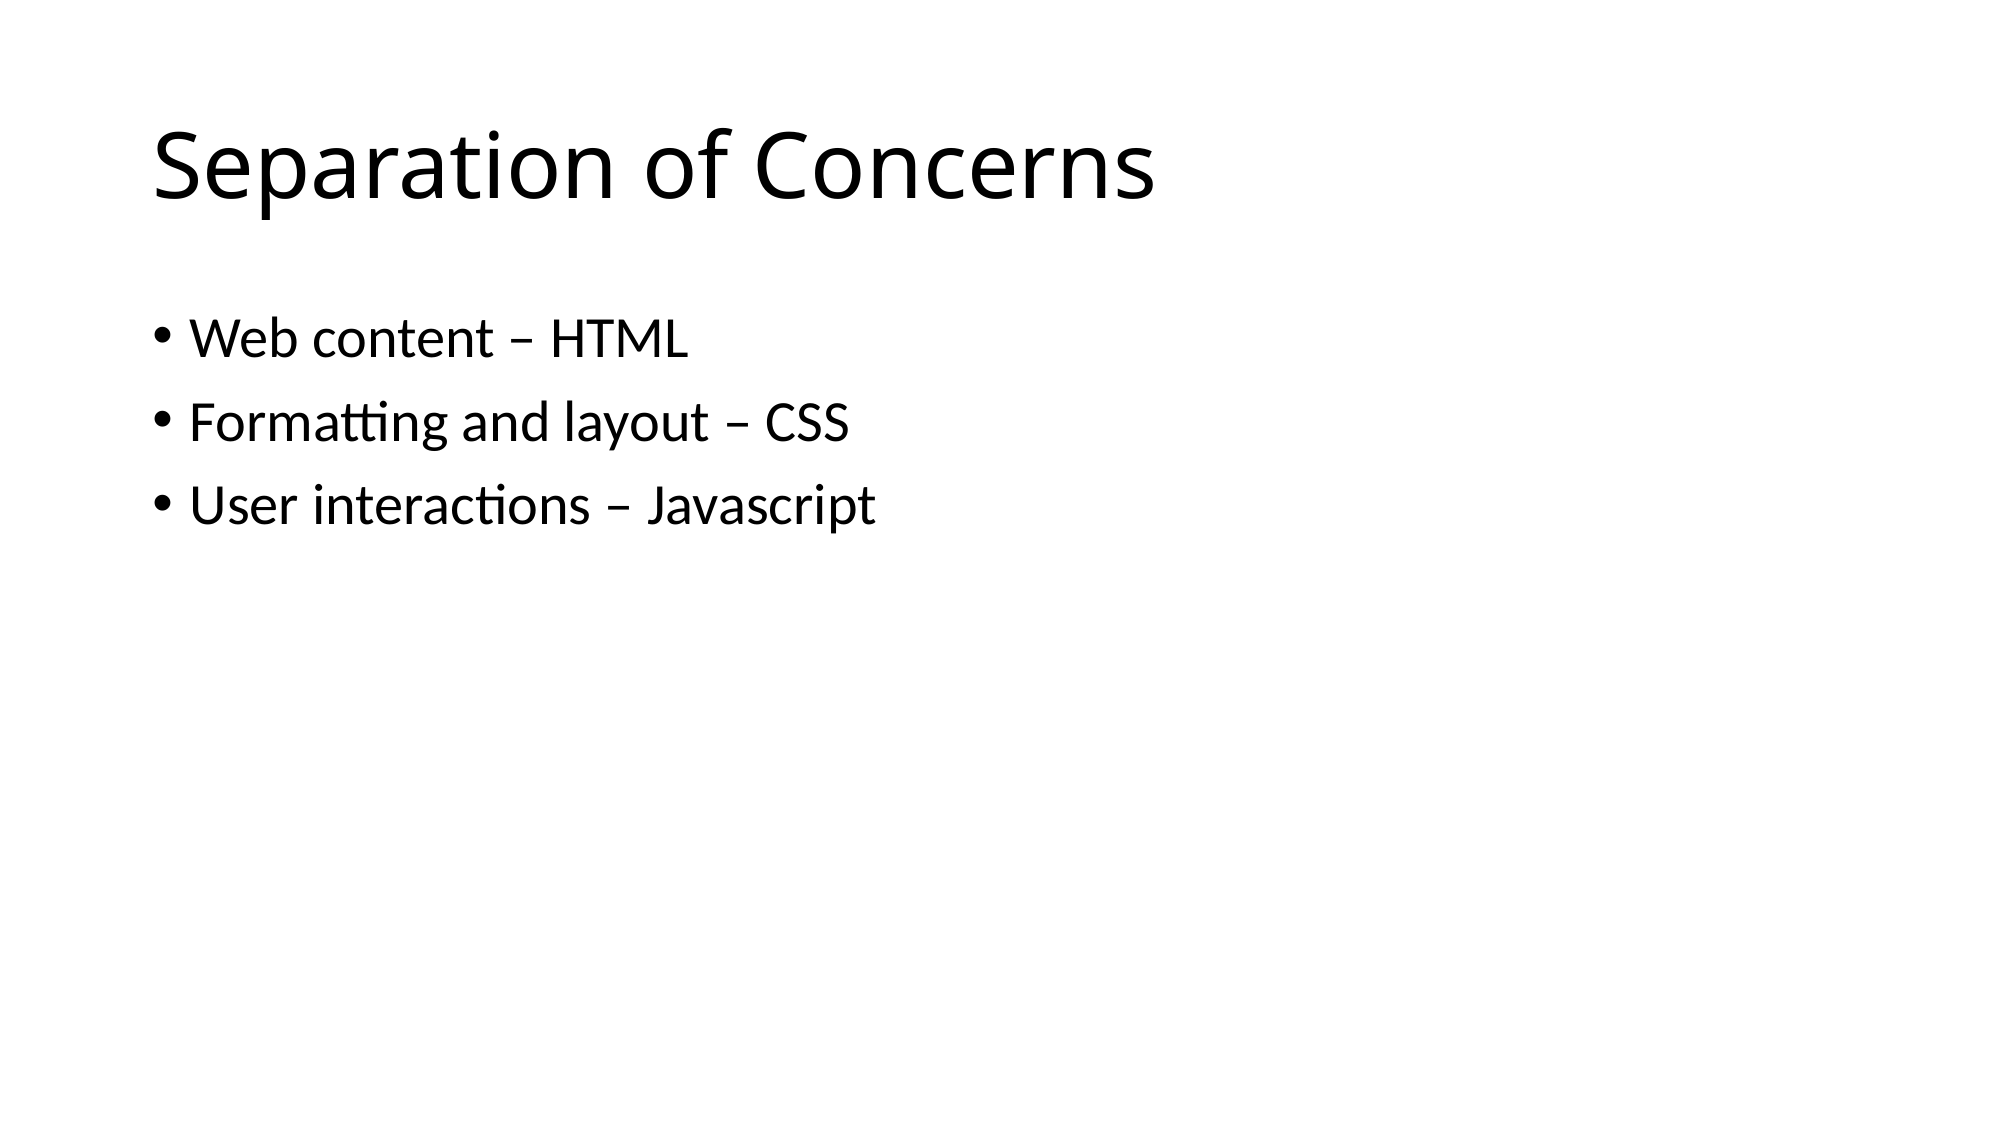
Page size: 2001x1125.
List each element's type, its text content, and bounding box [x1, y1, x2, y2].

list Web content – HTML Formatting and layout – CSS User interactions – Javascript [137, 299, 1863, 1014]
title Separation of Concerns [137, 59, 1863, 278]
